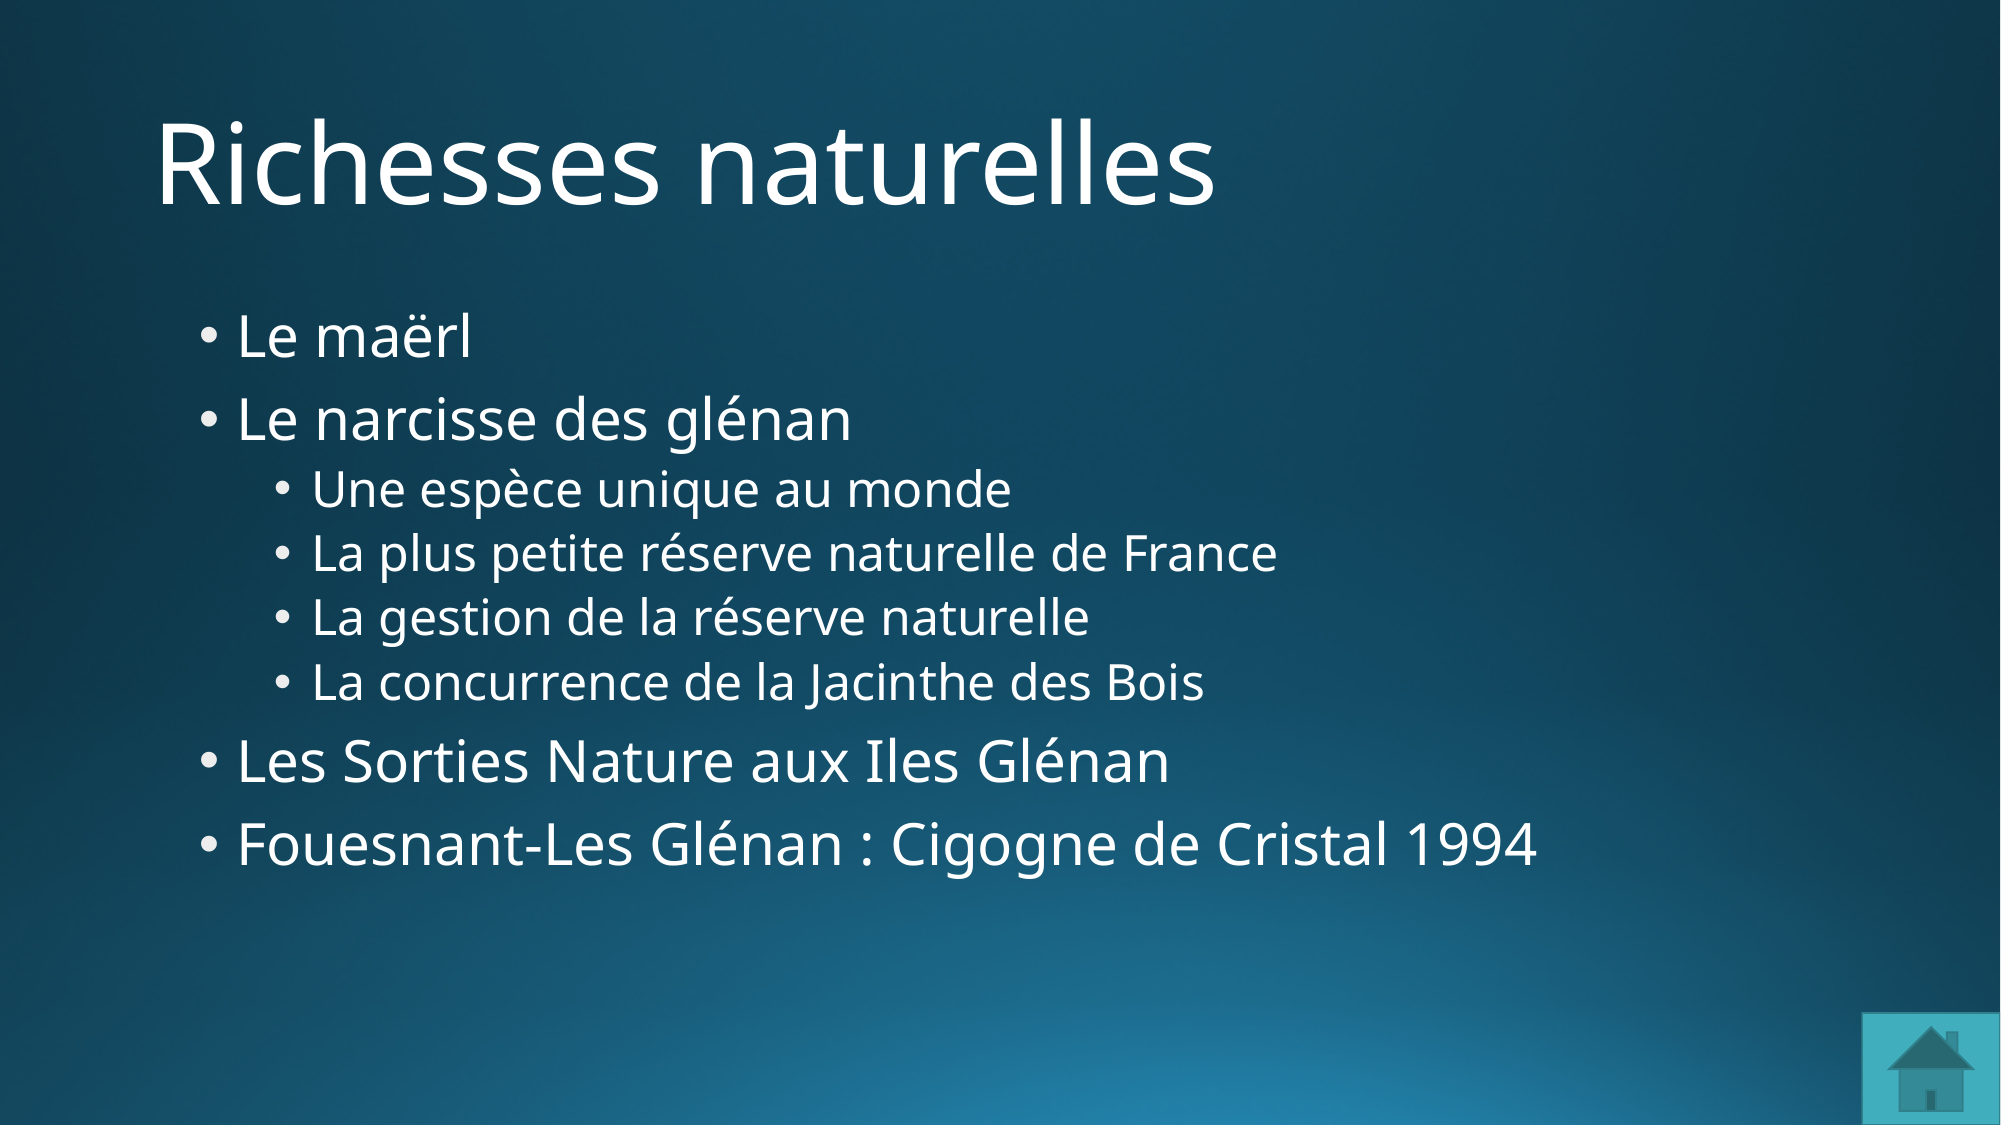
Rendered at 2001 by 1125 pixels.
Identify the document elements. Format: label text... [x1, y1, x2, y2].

picture [0, 0, 2001, 1125]
title Richesses naturelles [137, 59, 1863, 278]
list Le maërl Le narcisse des glénan Une espèce unique au monde La plus petite réserve naturelle de France La gestion de la réserve naturelle La concurrence de la Jacinthe des Bois Les Sorties Nature aux Iles Glénan Fouesnant-Les Glénan : Cigogne de Cristal 1994 [183, 299, 1863, 1014]
